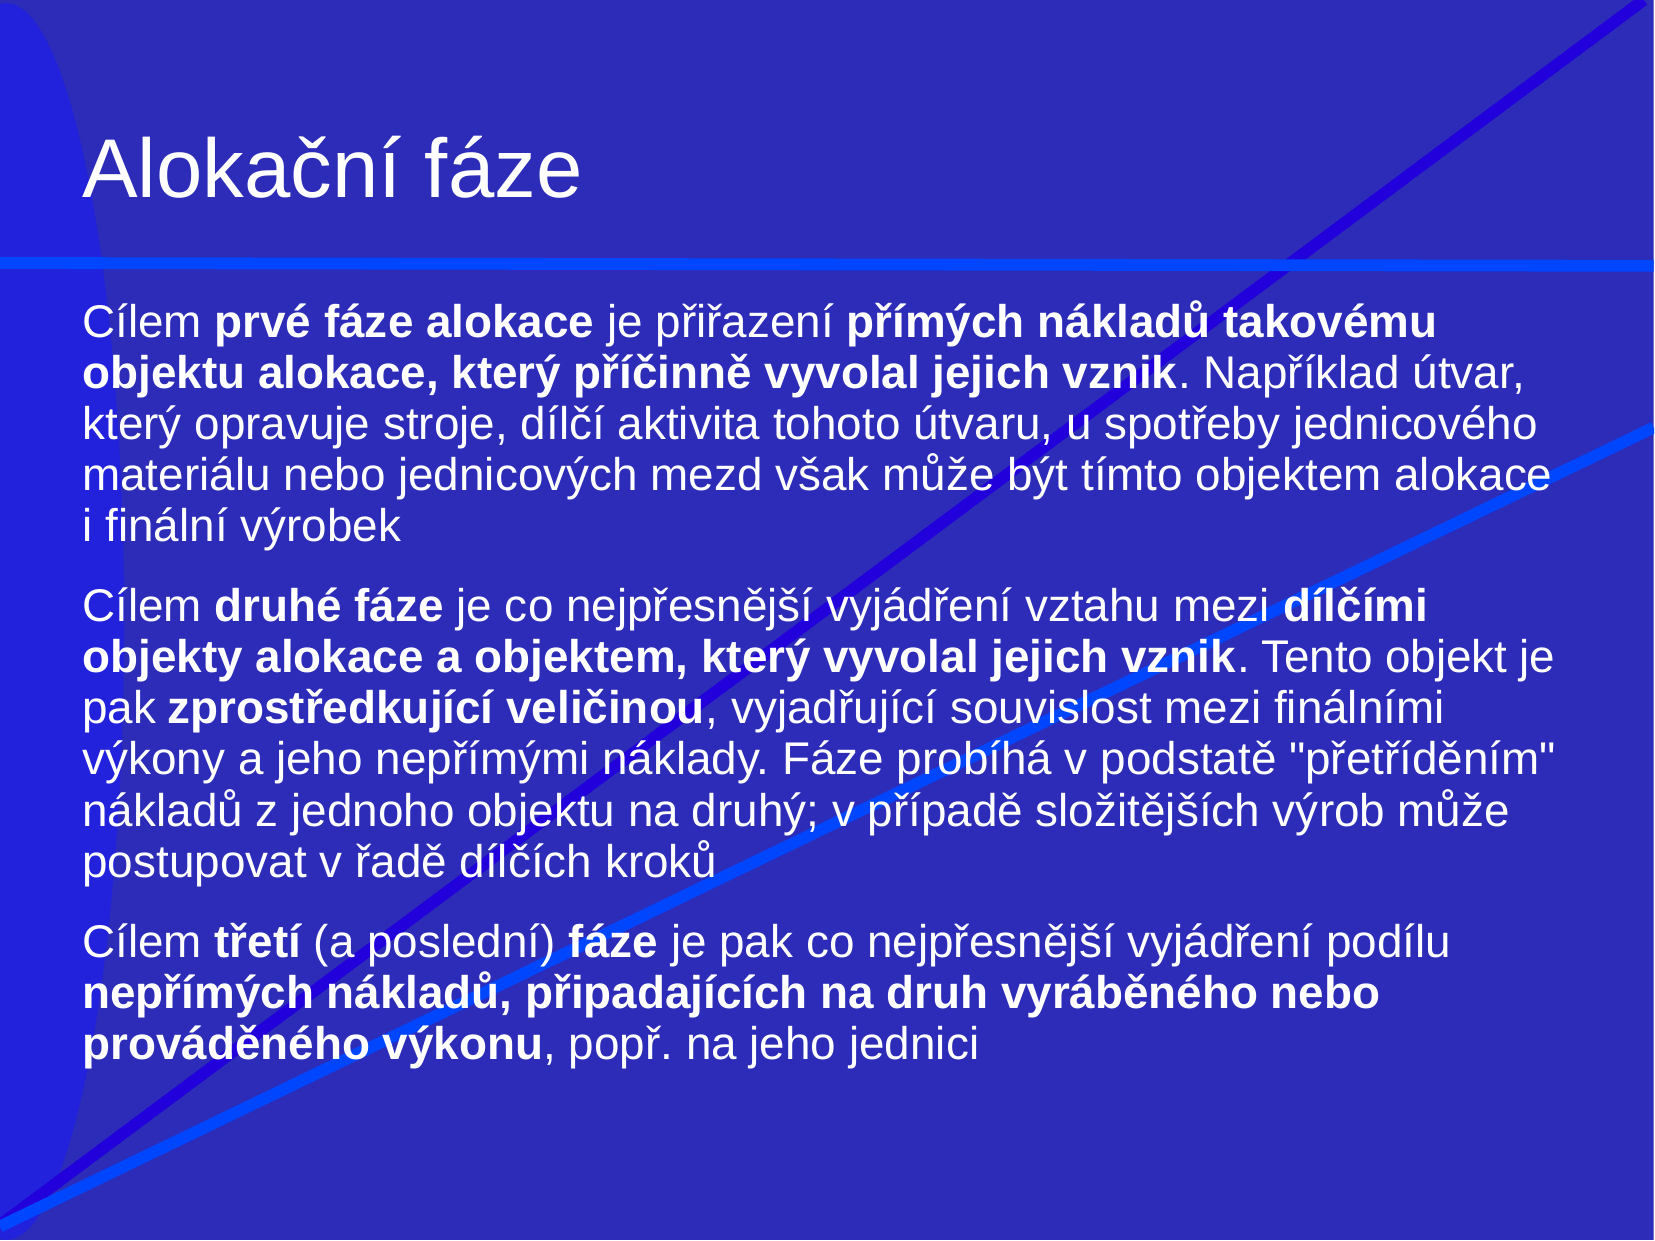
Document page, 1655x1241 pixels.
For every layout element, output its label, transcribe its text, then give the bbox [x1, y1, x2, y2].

title Alokační fáze [80, 69, 1574, 321]
text_box Cílem prvé fáze alokace je přiřazení přímých nákladů takovému objektu alokace, který příčinně vyvolal jejich vznik. Například útvar, který opravuje stroje, dílčí aktivita tohoto útvaru, u spotřeby jednicového materiálu nebo jednicových mezd však může být tímto objektem alokace i finální výrobek Cílem druhé fáze je co nejpřesnější vyjádření vztahu mezi dílčími objekty alokace a objektem, který vyvolal jejich vznik. Tento objekt je pak zprostředkující veličinou, vyjadřující souvislost mezi finálními výkony a jeho nepřímými náklady. Fáze probíhá v podstatě "přetříděním" nákladů z jednoho objektu na druhý; v případě složitějších výrob může postupovat v řadě dílčích kroků Cílem třetí (a poslední) fáze je pak co nejpřesnější vyjádření podílu nepřímých nákladů, připadajících na druh vyráběného nebo prováděného výkonu, popř. na jeho jednici [80, 296, 1562, 1070]
